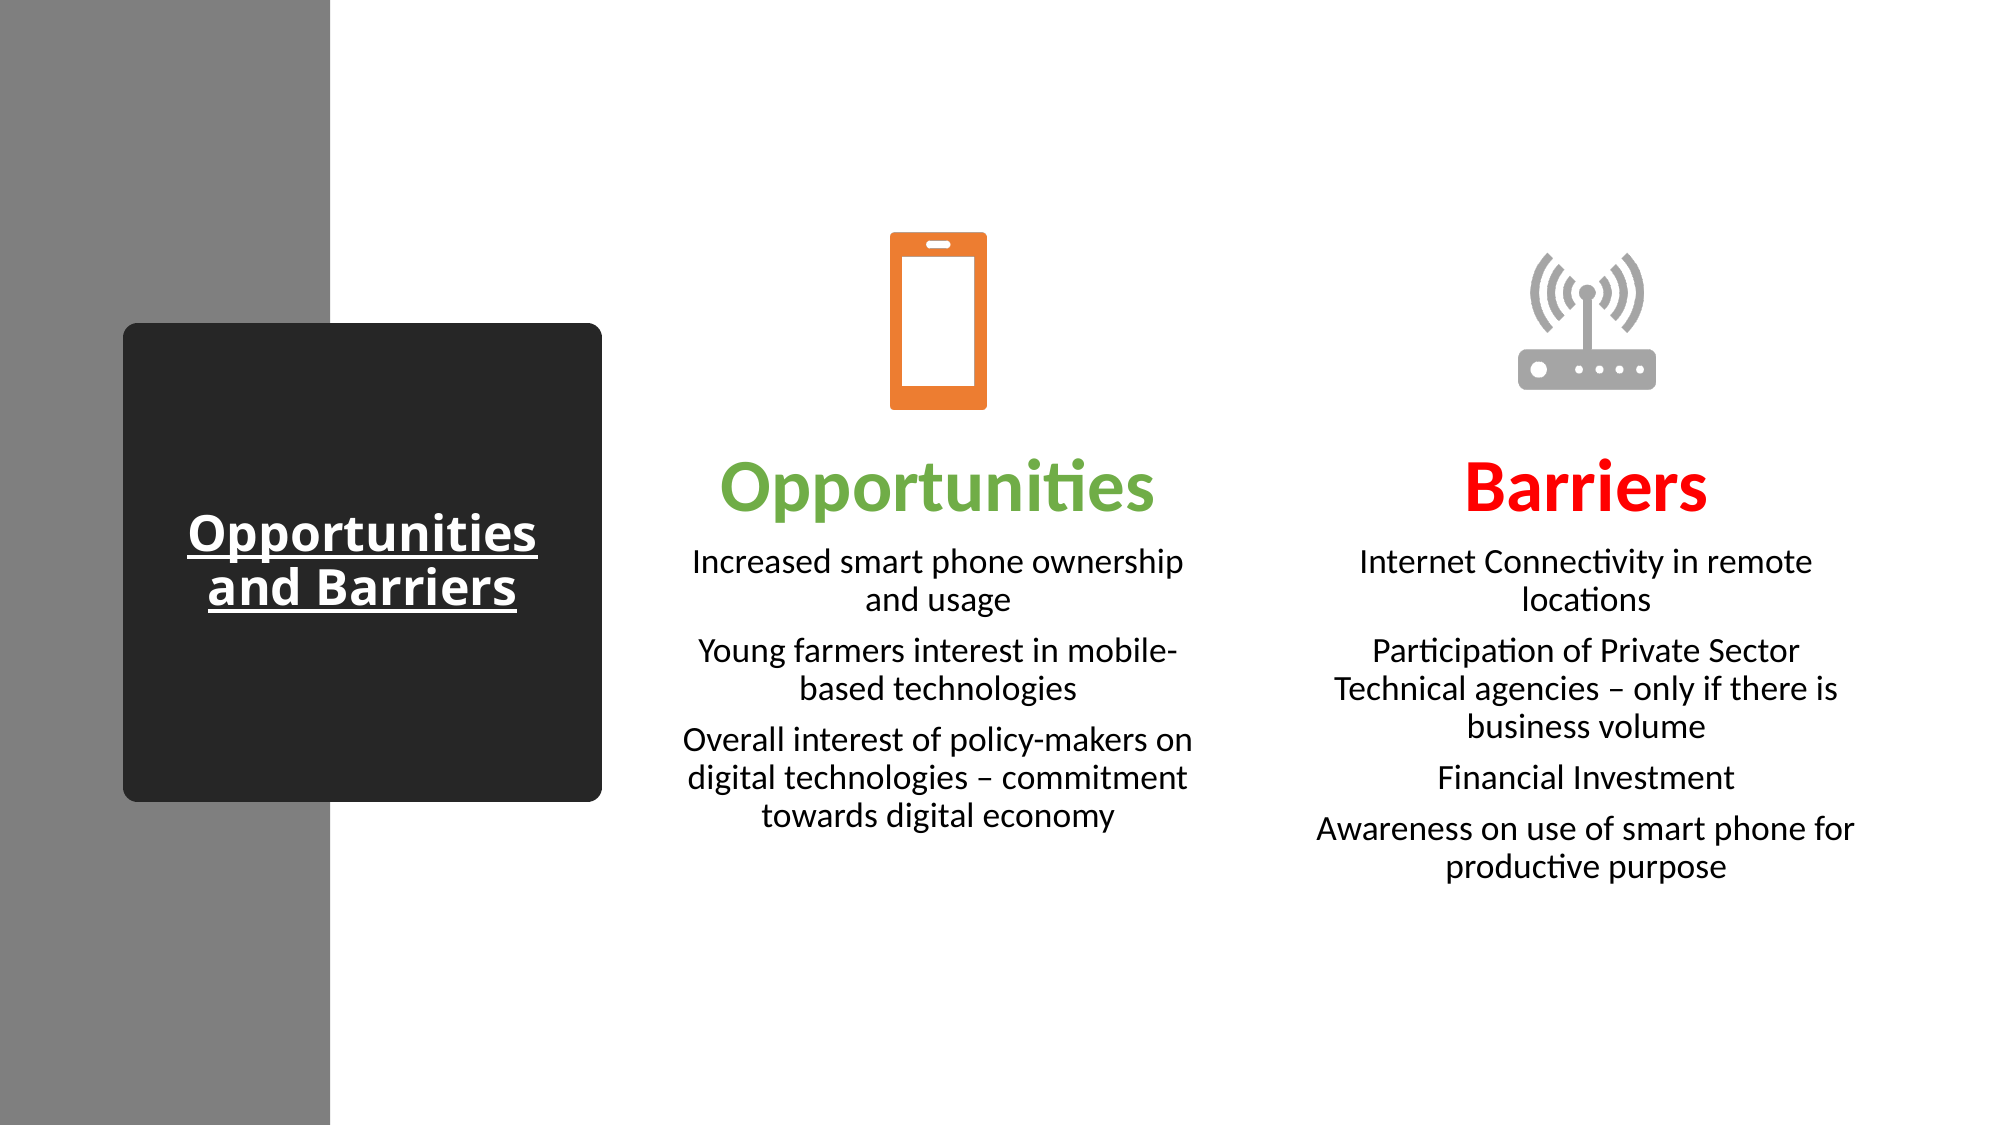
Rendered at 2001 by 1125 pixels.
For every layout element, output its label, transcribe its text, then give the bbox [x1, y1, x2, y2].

title Opportunities and Barriers [137, 337, 588, 788]
text_box [0, 0, 331, 1125]
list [662, 191, 1863, 934]
